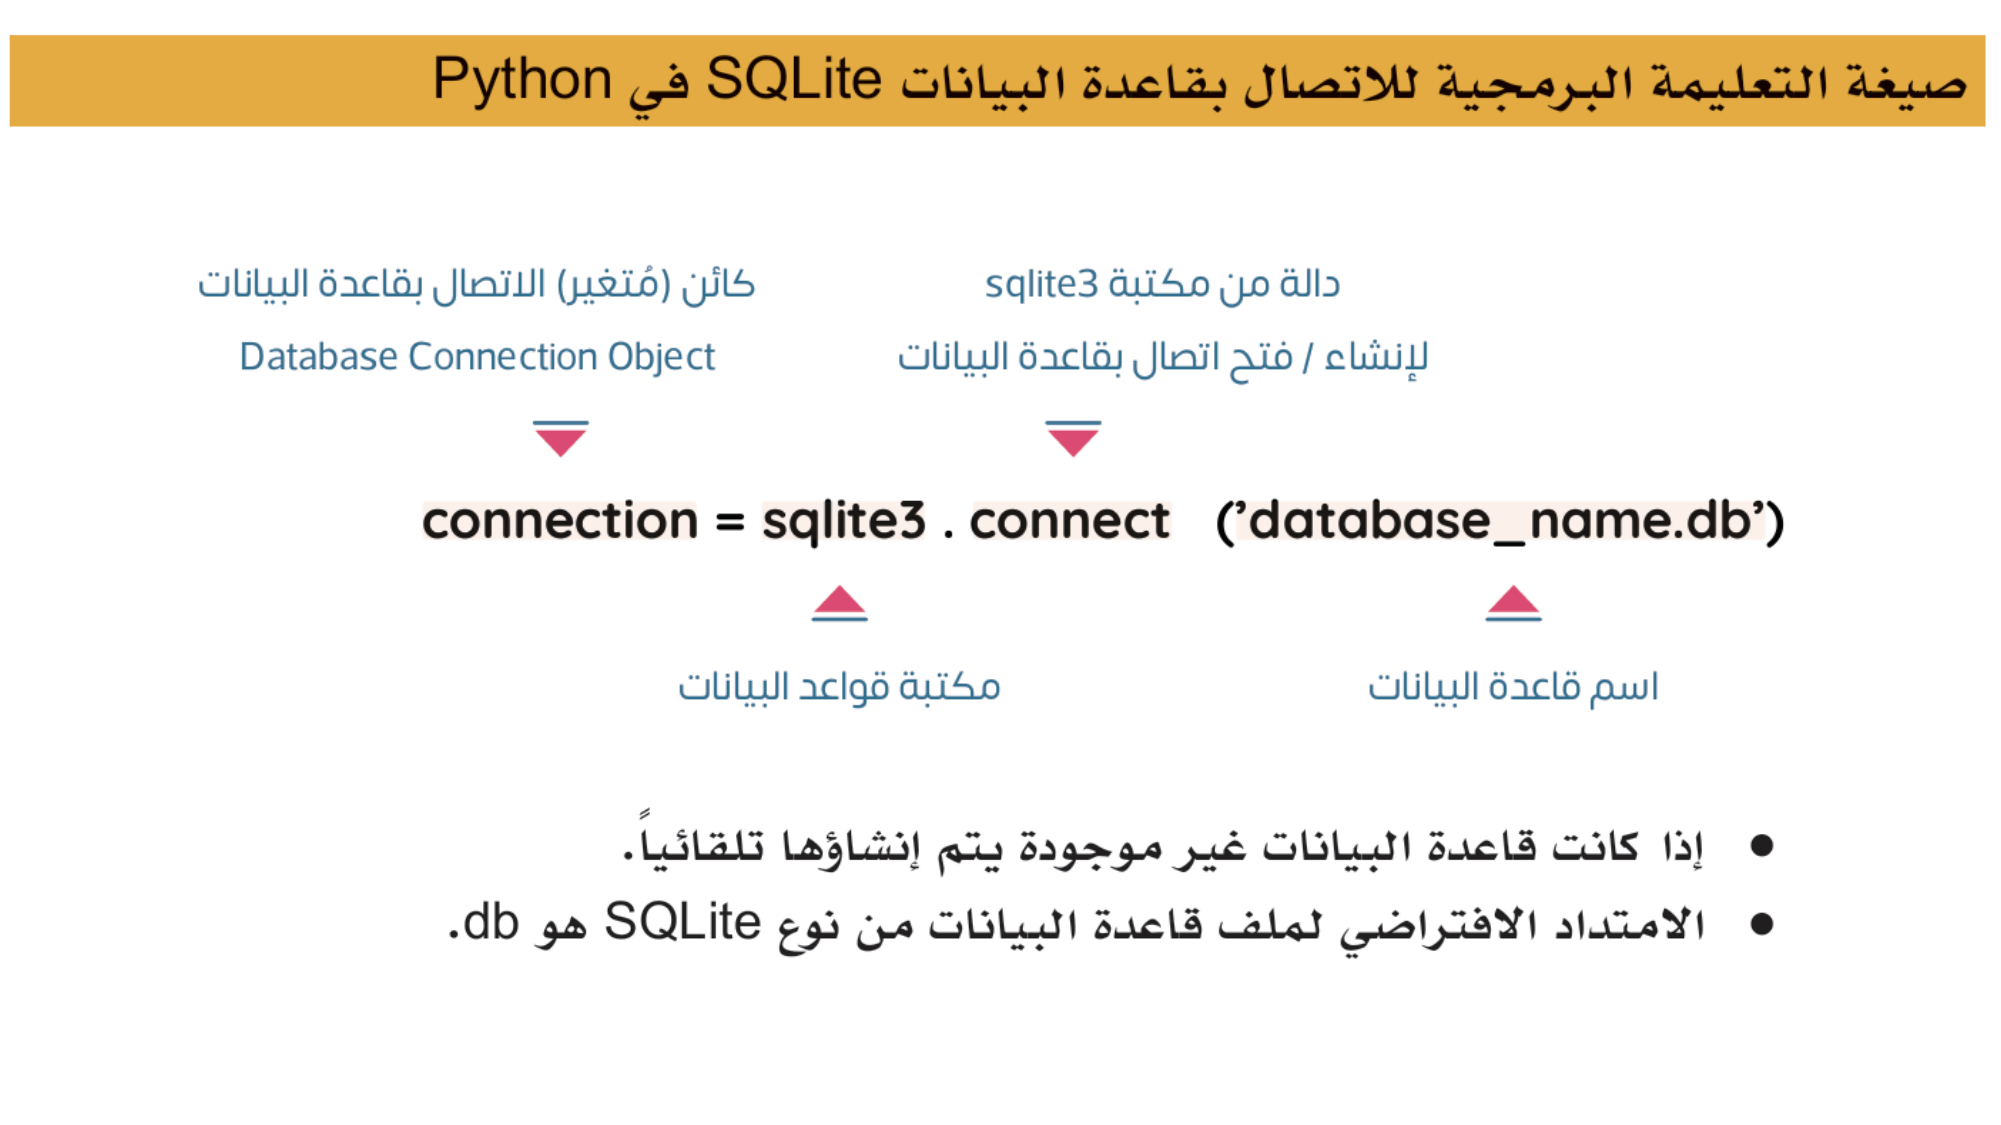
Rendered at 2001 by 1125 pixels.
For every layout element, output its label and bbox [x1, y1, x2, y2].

picture [0, 21, 2000, 751]
picture [400, 803, 1802, 963]
